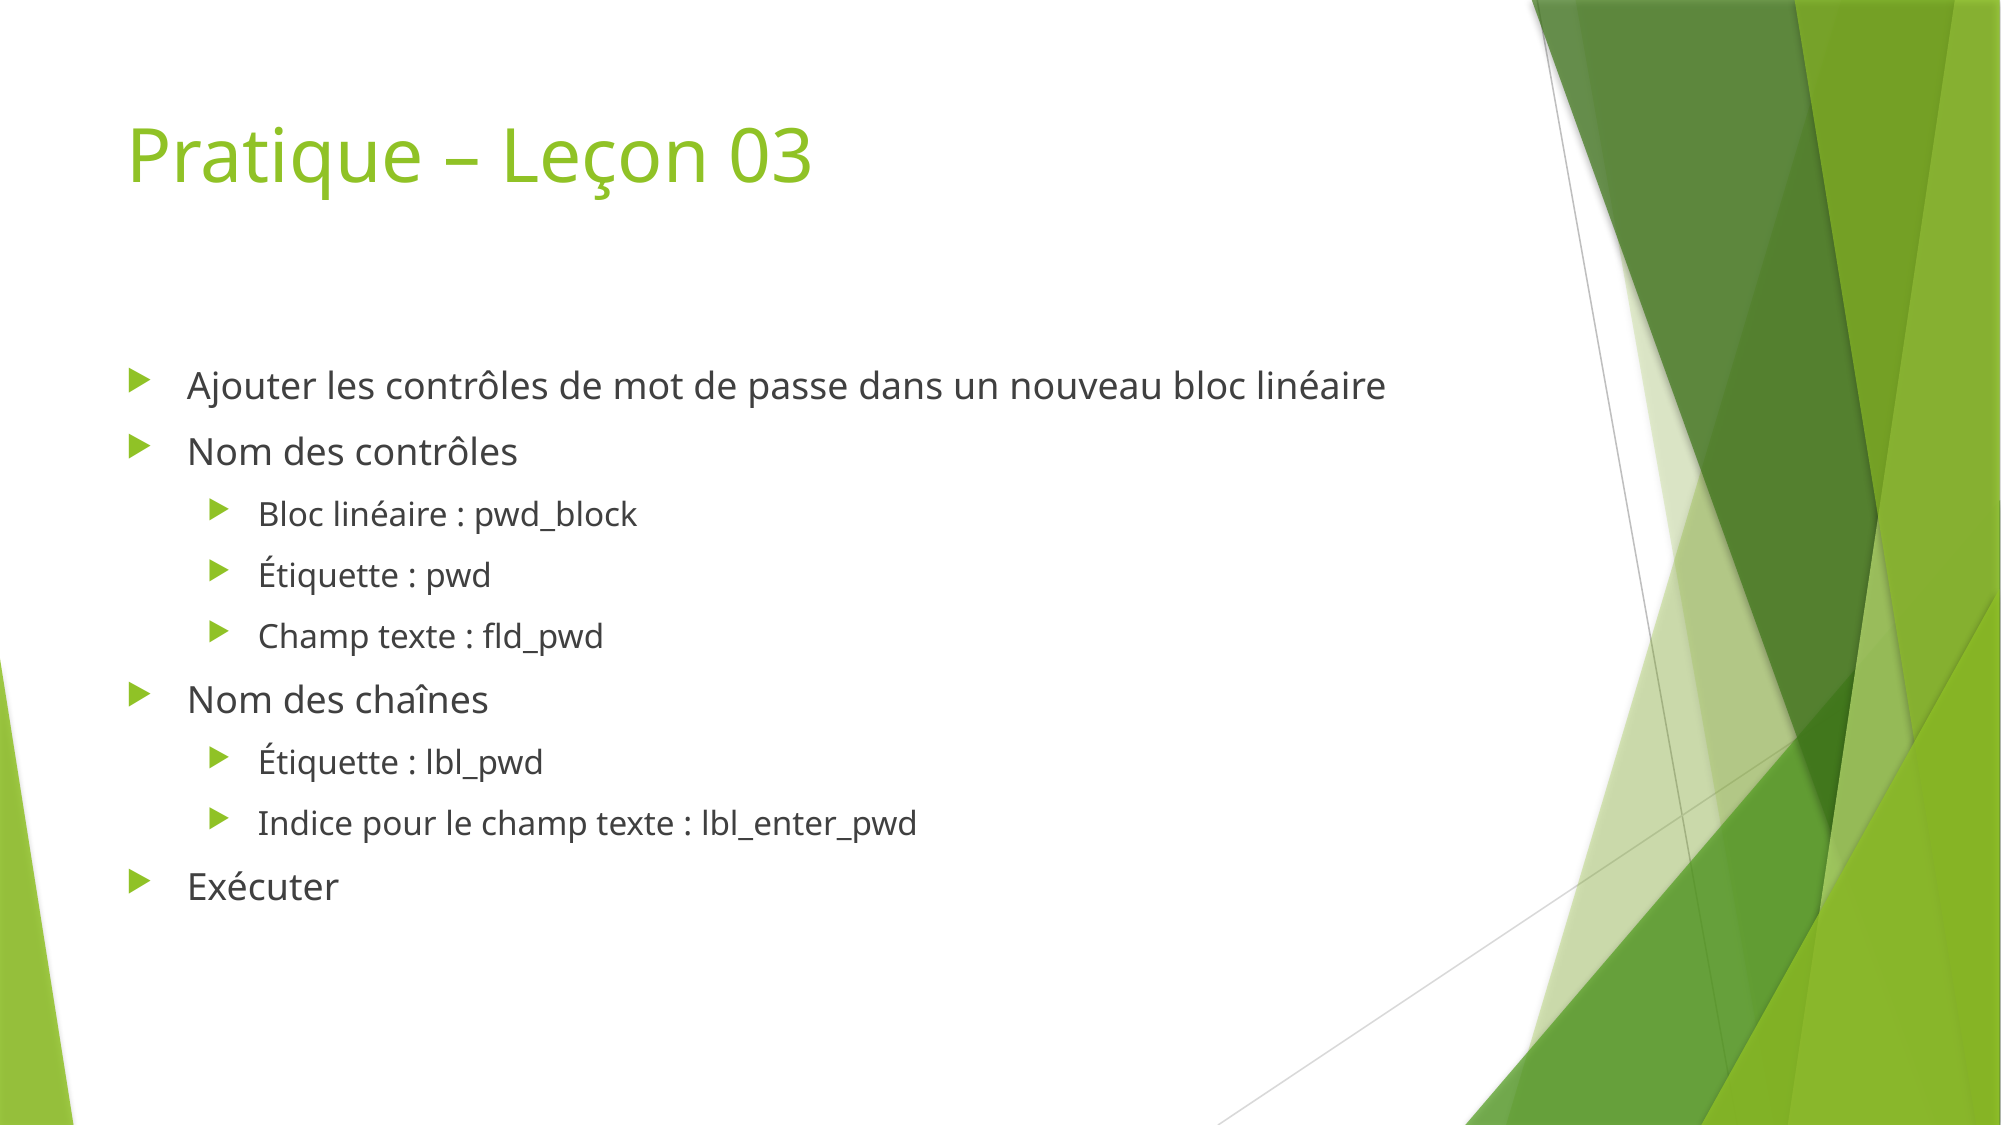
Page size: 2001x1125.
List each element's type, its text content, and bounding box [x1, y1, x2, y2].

list Ajouter les contrôles de mot de passe dans un nouveau bloc linéaire Nom des contrôles Bloc linéaire : pwd_block Étiquette : pwd Champ texte : fld_pwd Nom des chaînes Étiquette : lbl_pwd Indice pour le champ texte : lbl_enter_pwd Exécuter [111, 354, 1522, 992]
title Pratique – Leçon 03 [111, 99, 1522, 317]
